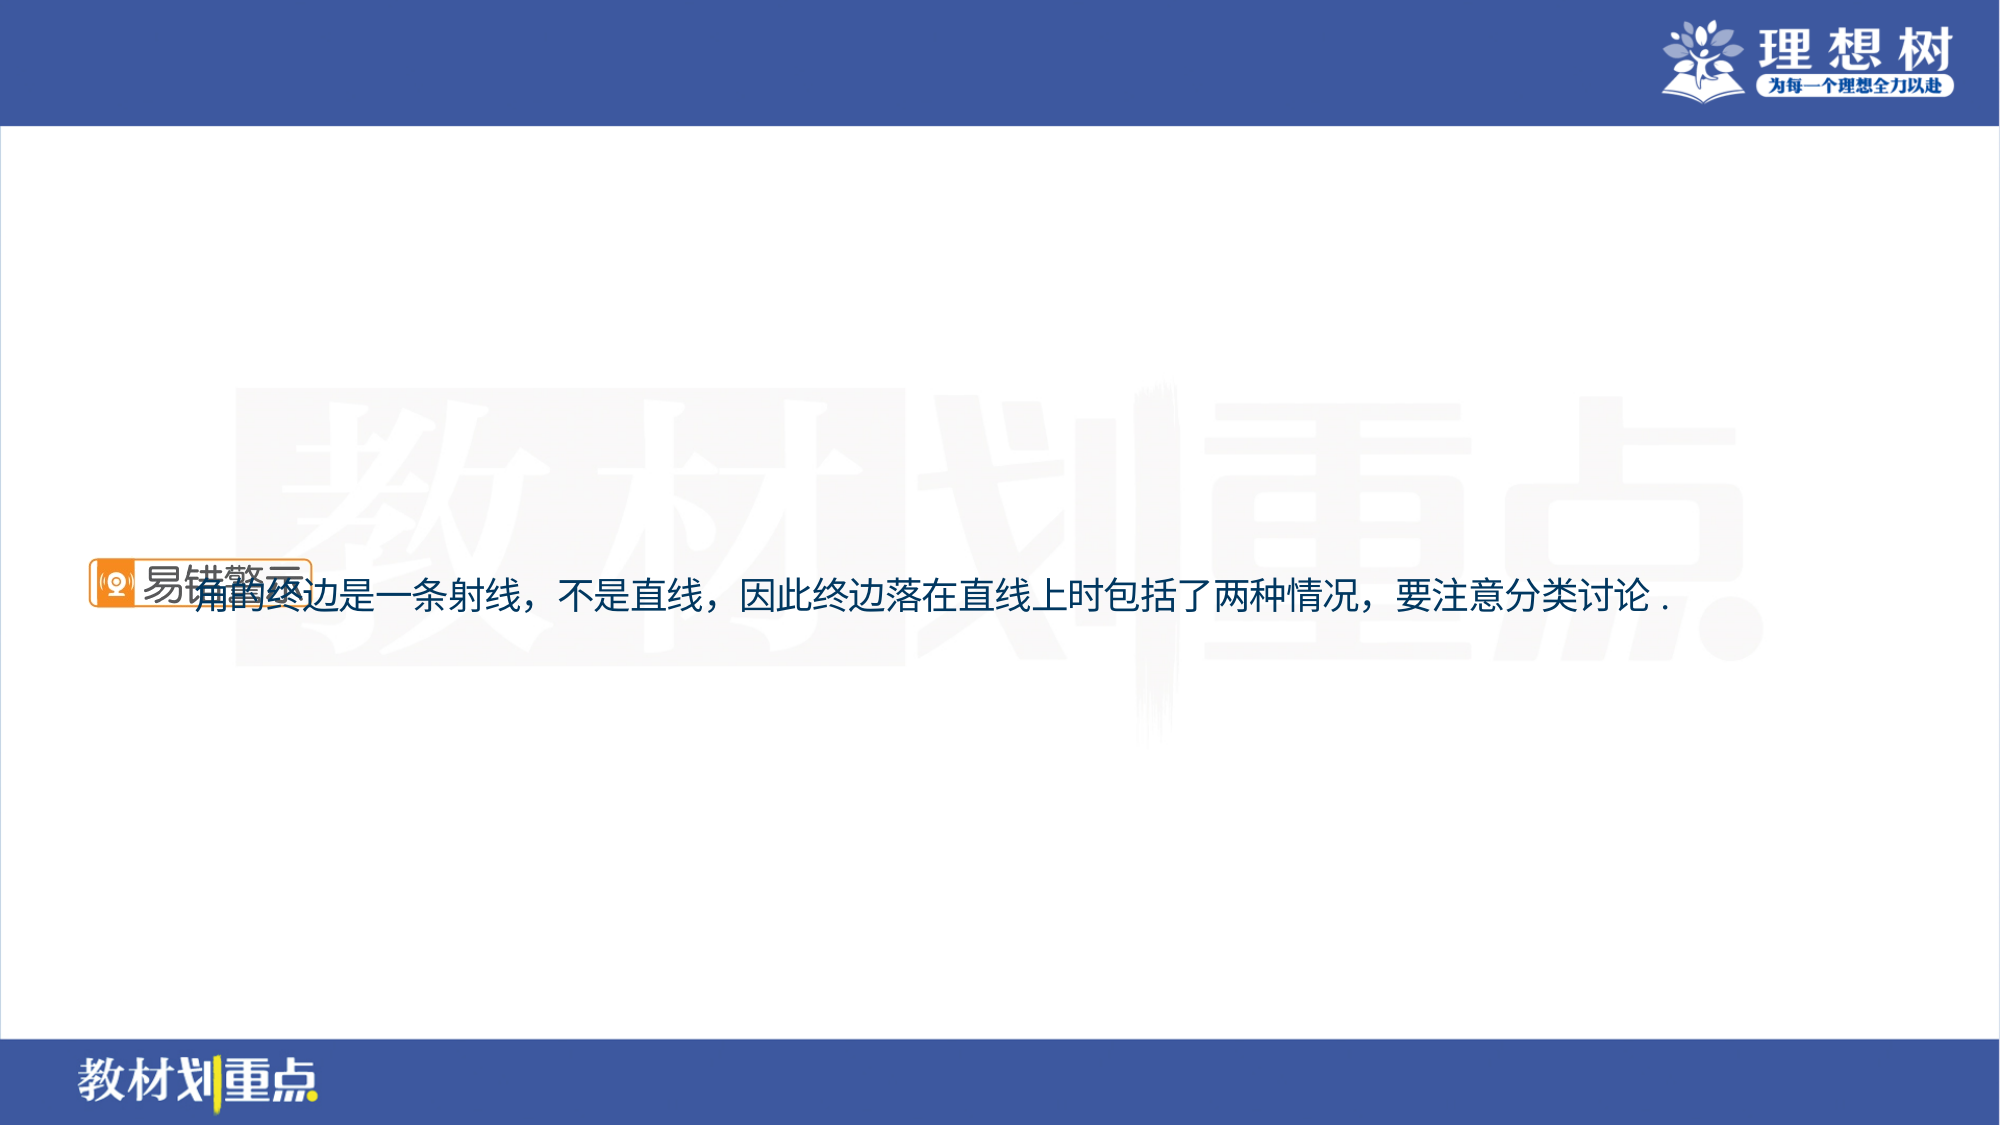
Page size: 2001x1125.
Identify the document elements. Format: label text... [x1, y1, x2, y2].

text_box 角的终边是一条射线，不是直线，因此终边落在直线上时包括了两种情况，要注意分类讨论. [82, 550, 1817, 610]
picture [0, 0, 2000, 1125]
